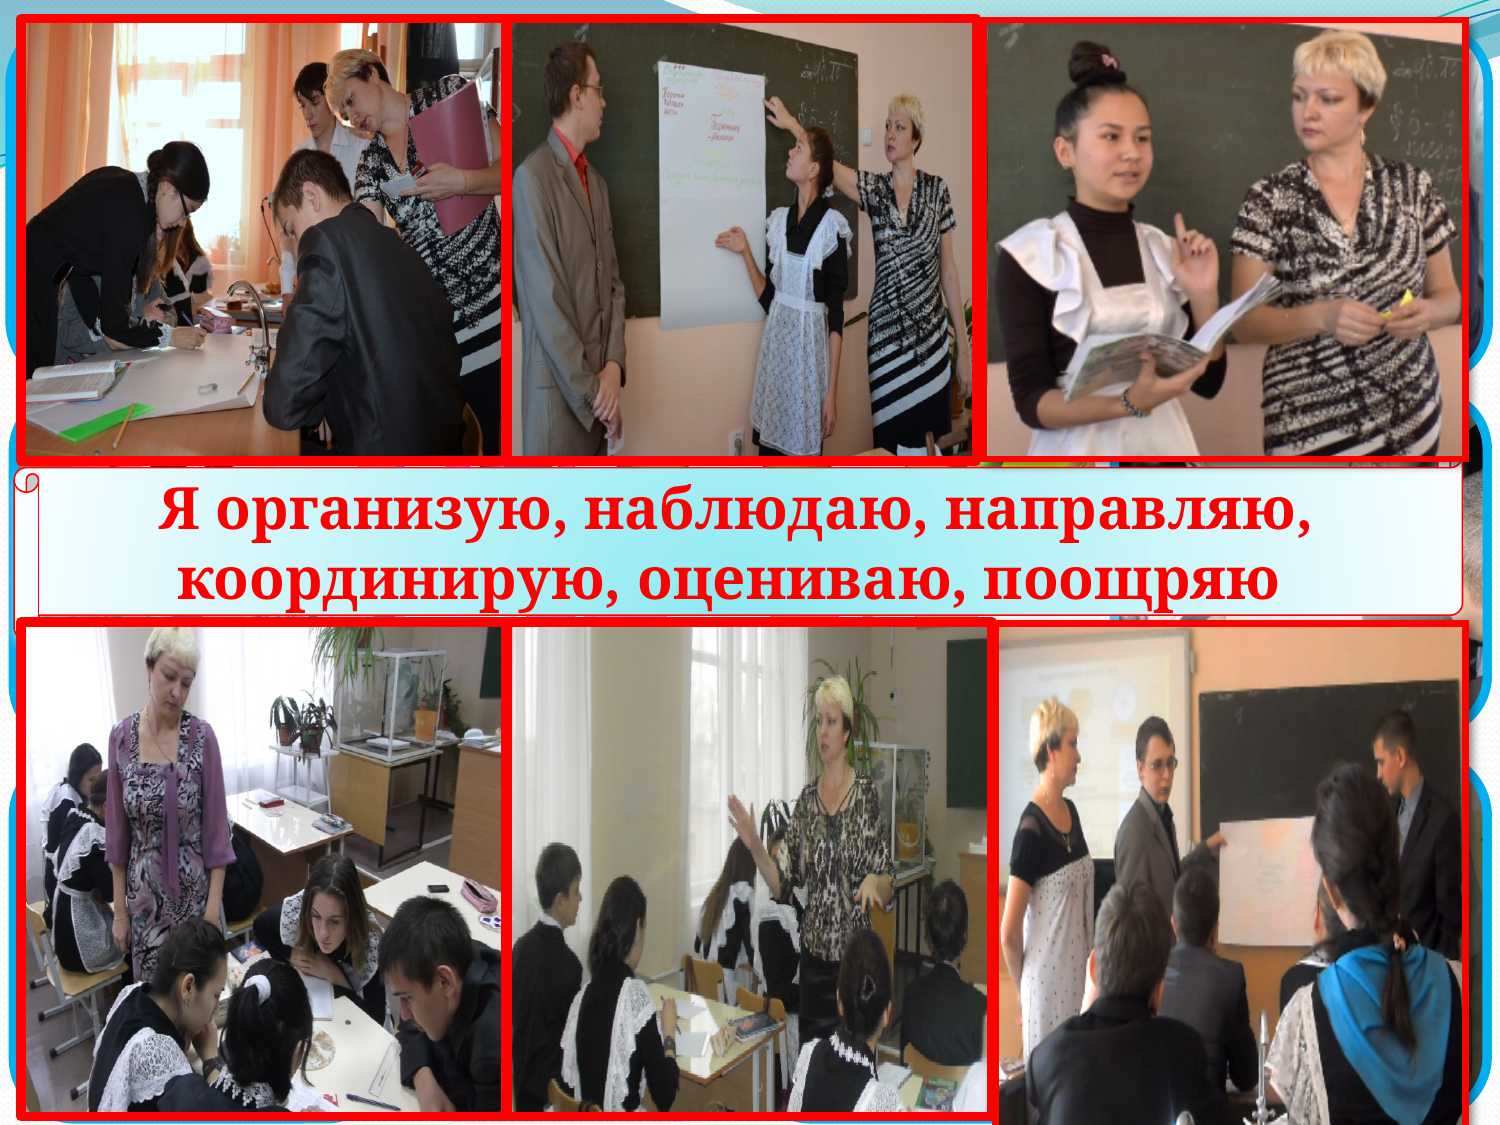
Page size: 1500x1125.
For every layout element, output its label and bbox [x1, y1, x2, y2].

text_box [1463, 23, 1489, 1120]
text_box [13, 23, 1463, 1125]
